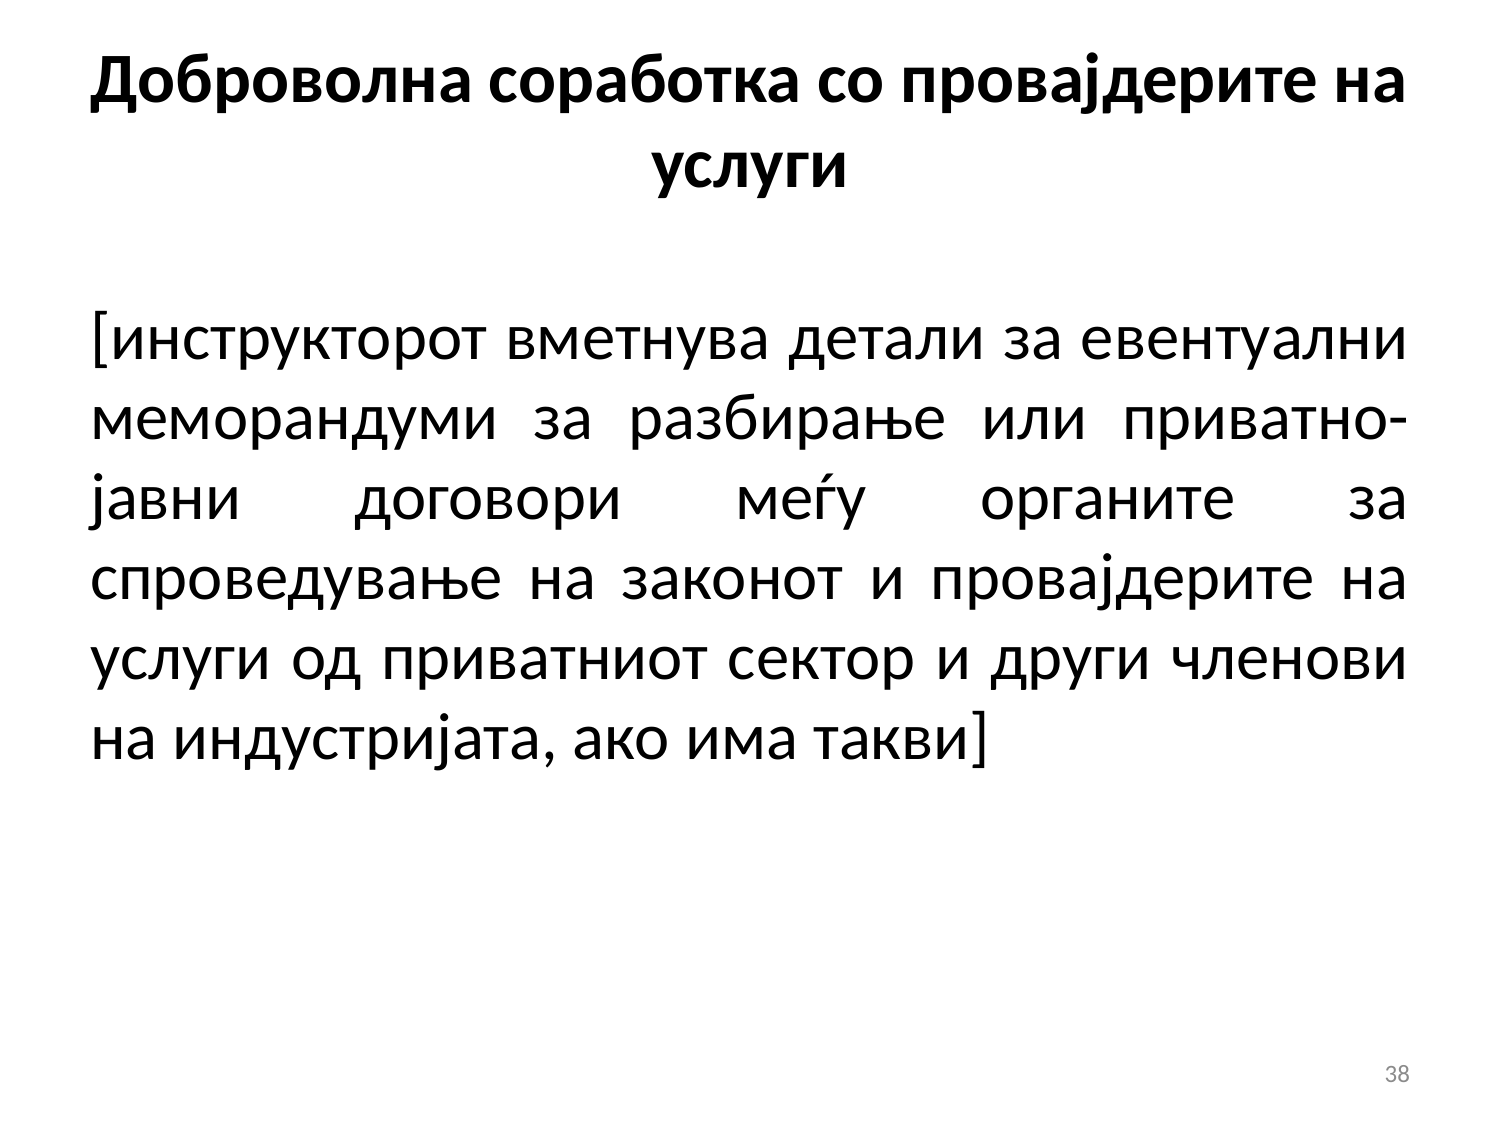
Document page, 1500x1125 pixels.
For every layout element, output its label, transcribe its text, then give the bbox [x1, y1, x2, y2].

slide_number 38 [1074, 1042, 1425, 1103]
list [инструкторот вметнува детали за евентуални меморандуми за разбирање или приватно-јавни договори меѓу органите за спроведување на законот и провајдерите на услуги од приватниот сектор и други членови на индустријата, ако има такви] [75, 285, 1425, 1005]
title Доброволна соработка со провајдерите на услуги [75, 24, 1425, 188]
